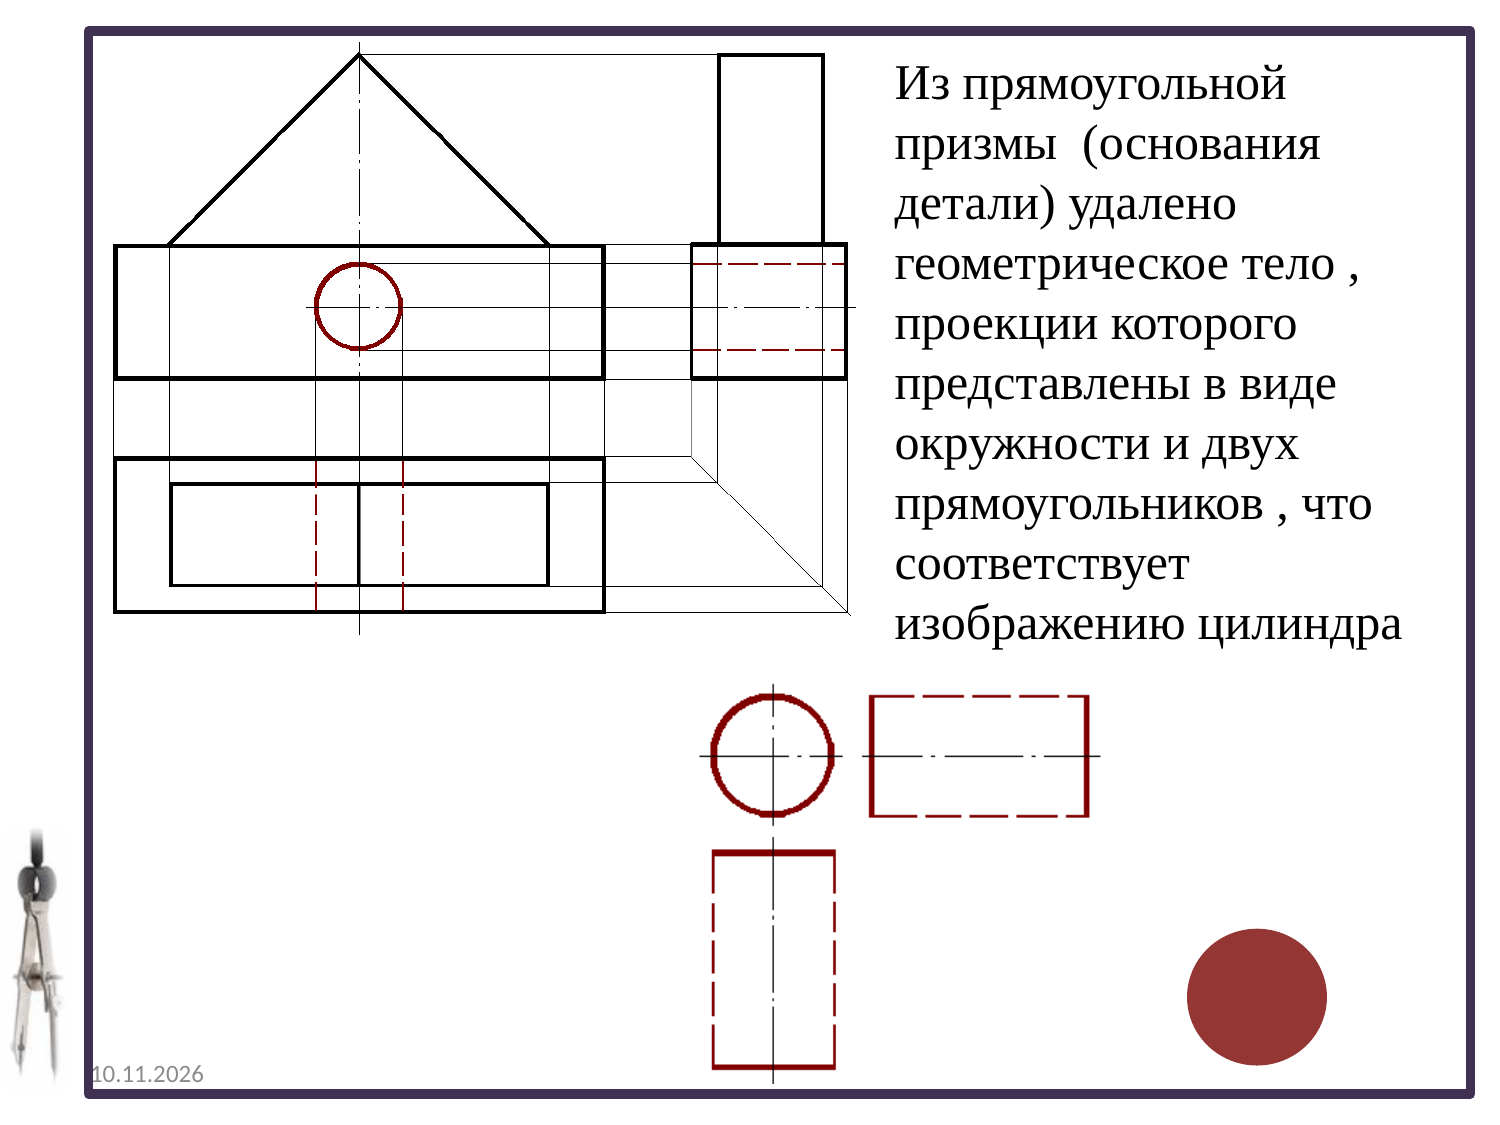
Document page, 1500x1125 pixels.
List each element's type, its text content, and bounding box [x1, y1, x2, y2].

picture [111, 42, 857, 675]
picture [0, 822, 72, 1095]
text_box [1187, 928, 1327, 1066]
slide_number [75, 1042, 425, 1103]
text_box Из прямоугольной призмы (основания детали) удалено геометрическое тело , проекции которого представлены в виде окружности и двух прямоугольников , что соответствует изображению цилиндра [879, 42, 1436, 658]
text_box [86, 29, 1473, 1096]
picture [690, 680, 1102, 1084]
